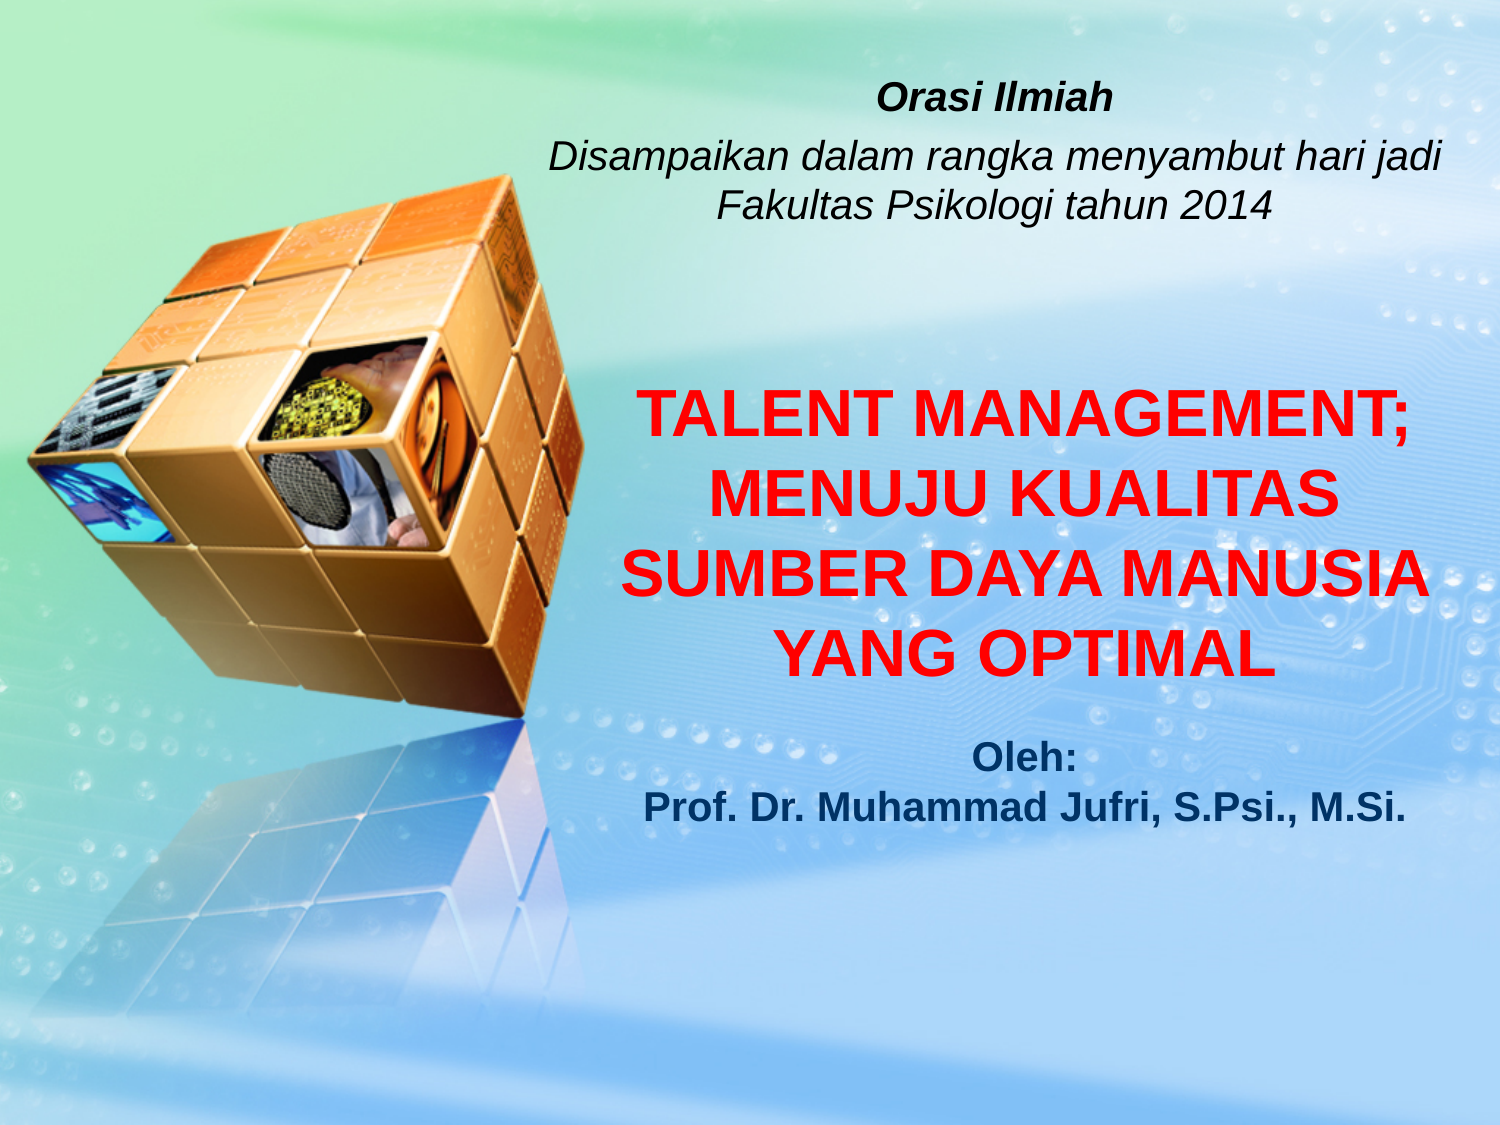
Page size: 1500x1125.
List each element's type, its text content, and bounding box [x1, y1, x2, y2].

picture [0, 0, 1500, 1125]
title TALENT MANAGEMENT; MENUJU KUALITAS SUMBER DAYA MANUSIA YANG OPTIMAL Oleh: Prof. Dr. Muhammad Jufri, S.Psi., M.Si. [575, 362, 1475, 888]
subtitle Orasi Ilmiah Disampaikan dalam rangka menyambut hari jadi Fakultas Psikologi tahun 2014 [490, 62, 1500, 263]
